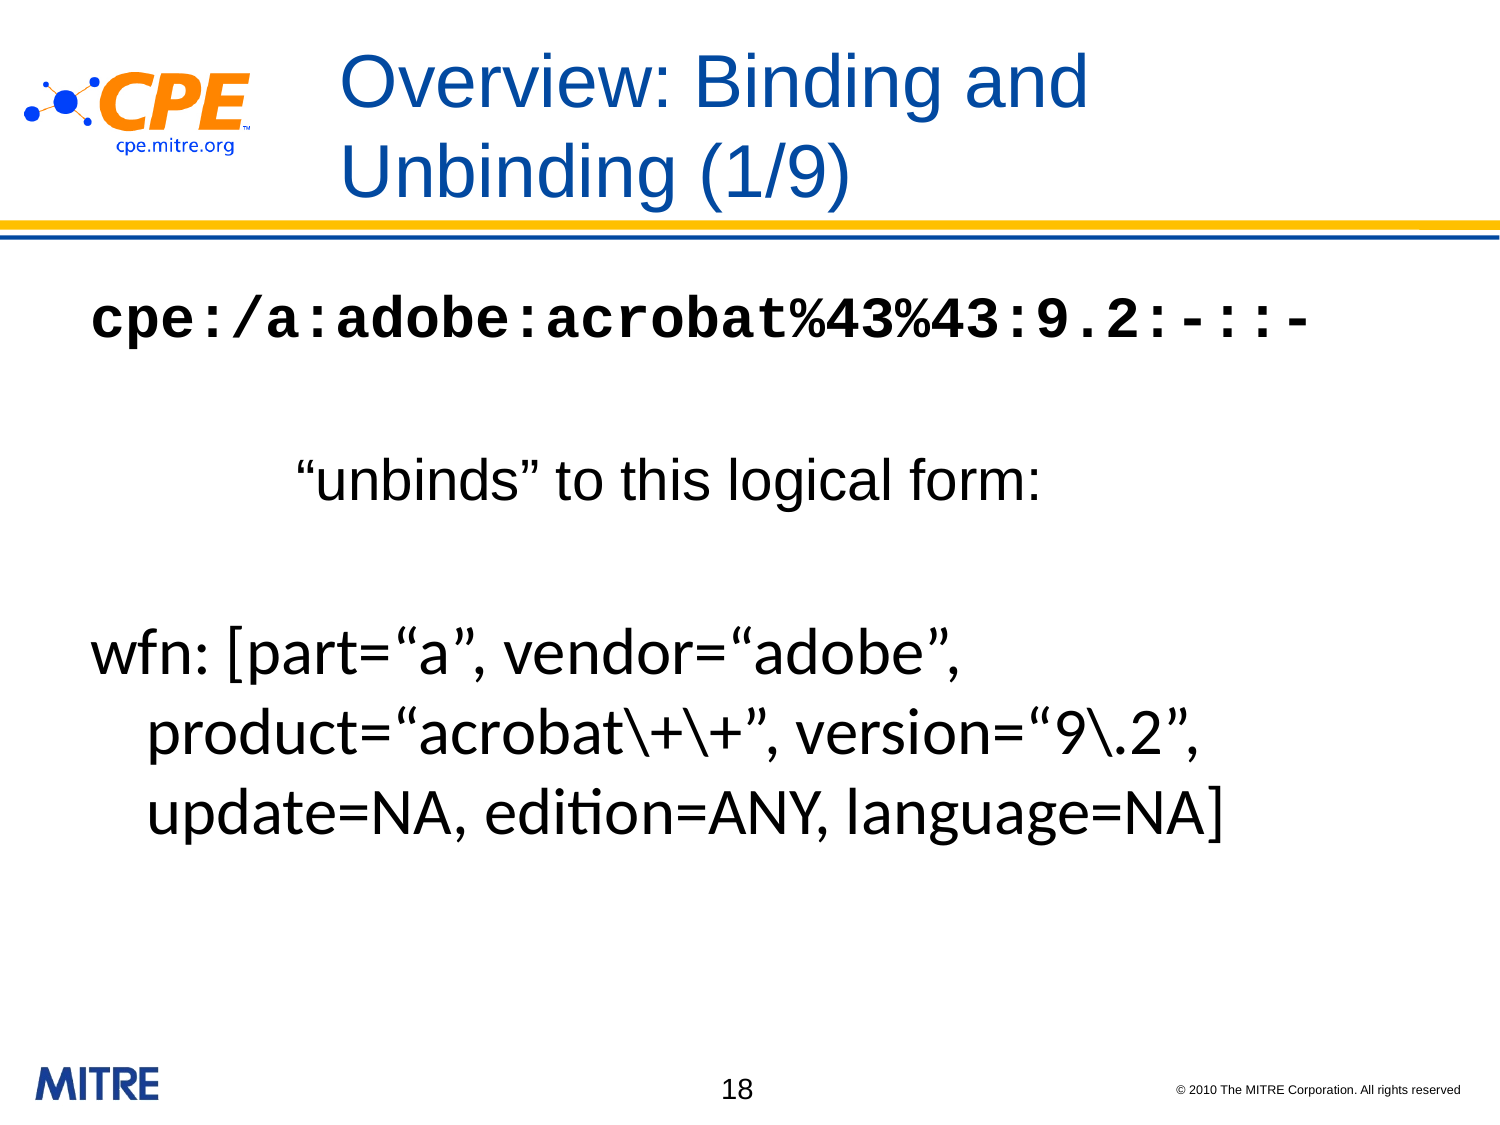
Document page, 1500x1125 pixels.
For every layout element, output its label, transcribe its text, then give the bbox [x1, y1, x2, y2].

title Overview: Binding and Unbinding (1/9) [324, 44, 1438, 201]
picture [24, 72, 250, 156]
list cpe:/a:adobe:acrobat%43%43:9.2:-::- “unbinds” to this logical form: wfn: [part=“a”, vendor=“adobe”, product=“acrobat\+\+”, version=“9\.2”, update=NA, edition=ANY, language=NA] [74, 271, 1426, 990]
picture [30, 1064, 163, 1106]
slide_number 18 [562, 1062, 913, 1113]
